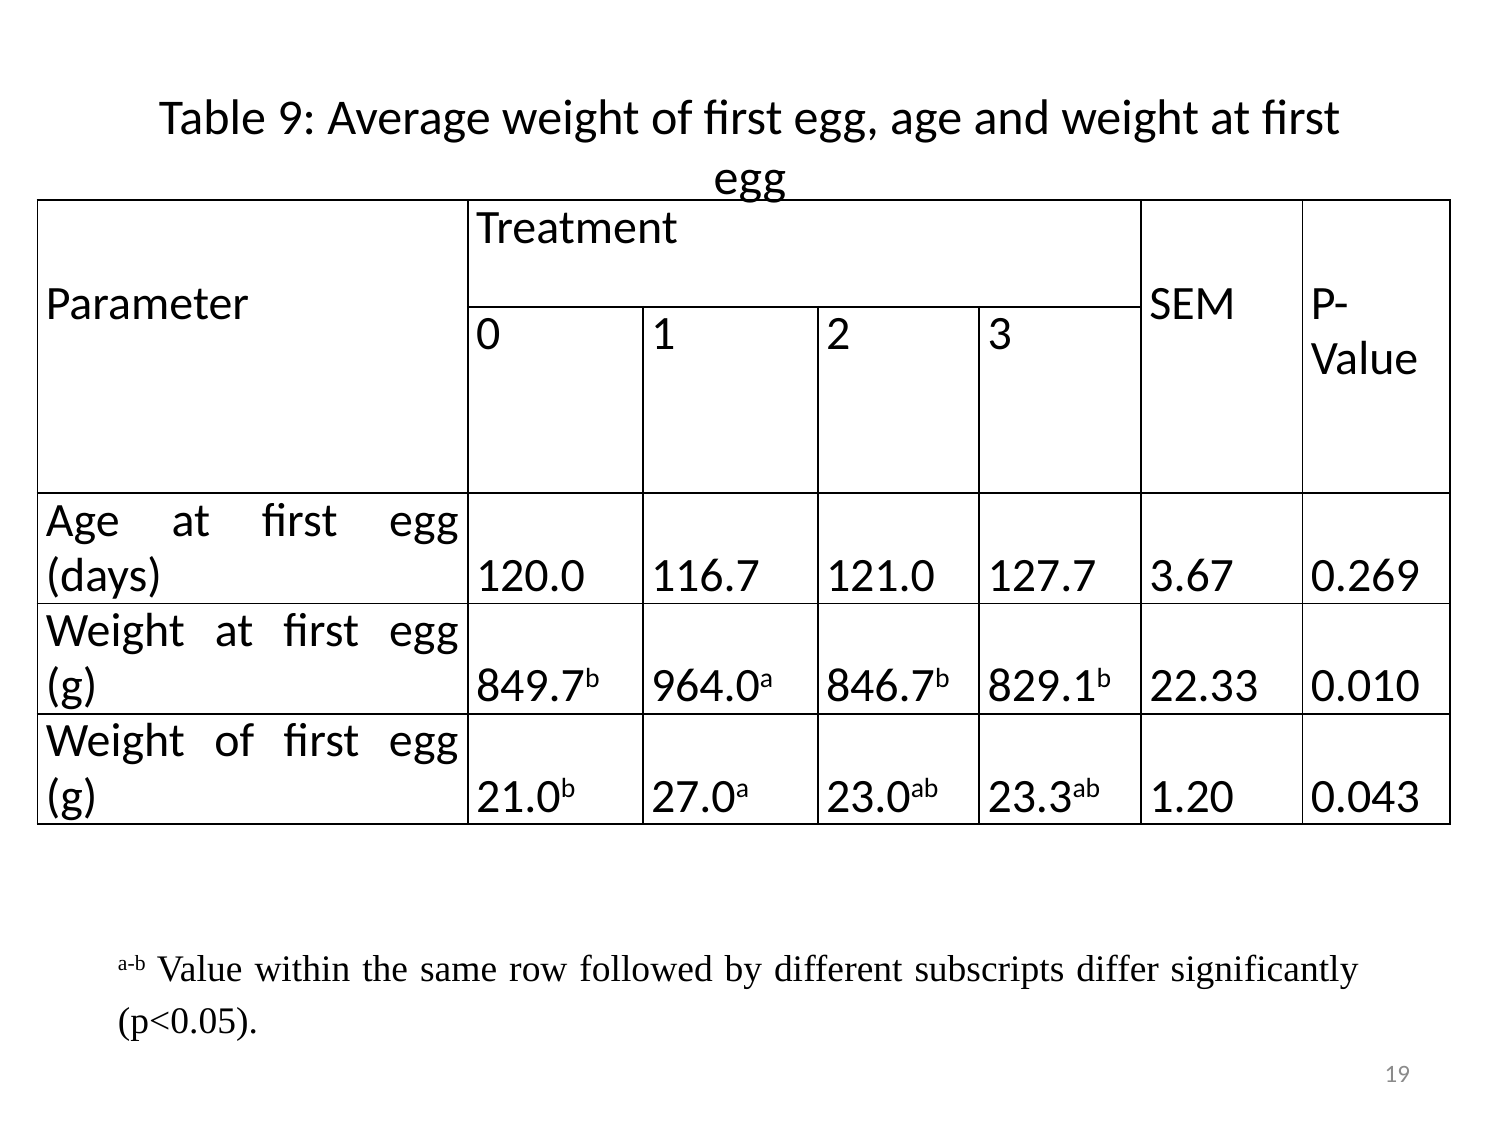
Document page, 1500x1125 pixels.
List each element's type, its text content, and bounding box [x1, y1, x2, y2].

table_cell 1 [644, 308, 817, 492]
title Table 9: Average weight of first egg, age and weight at first egg [103, 59, 1397, 199]
table_header Parameter [38, 201, 467, 492]
table_cell 0.010 [1303, 604, 1449, 713]
table_header SEM [1142, 201, 1302, 492]
table_cell 21.0b [469, 715, 642, 823]
table_cell 0.269 [1303, 494, 1449, 603]
table_cell 27.0a [644, 715, 817, 823]
table_cell 116.7 [644, 494, 817, 603]
table_cell 2 [819, 308, 978, 492]
table_cell Weight at first egg (g) [38, 604, 467, 713]
table_cell 3.67 [1142, 494, 1302, 603]
table_header P-Value [1303, 201, 1449, 492]
table_cell 3 [980, 308, 1140, 492]
table_cell Age at first egg (days) [38, 494, 467, 603]
table_cell 23.3ab [980, 715, 1140, 823]
table_cell 22.33 [1142, 604, 1302, 713]
table_cell 23.0ab [819, 715, 978, 823]
table_cell 849.7b [469, 604, 642, 713]
table_header Treatment [469, 201, 1140, 306]
table_cell 0.043 [1303, 715, 1449, 823]
table_cell 120.0 [469, 494, 642, 603]
table_cell 846.7b [819, 604, 978, 713]
slide_number 19 [1074, 1042, 1425, 1103]
text_box a-b Value within the same row followed by different subscripts differ significantly (p<0.05). [103, 930, 1376, 1049]
table_cell 0 [469, 308, 642, 492]
table_cell 829.1b [980, 604, 1140, 713]
table_cell Weight of first egg (g) [38, 715, 467, 823]
table_cell 121.0 [819, 494, 978, 603]
table_cell 964.0a [644, 604, 817, 713]
table_cell 1.20 [1142, 715, 1302, 823]
table_cell 127.7 [980, 494, 1140, 603]
